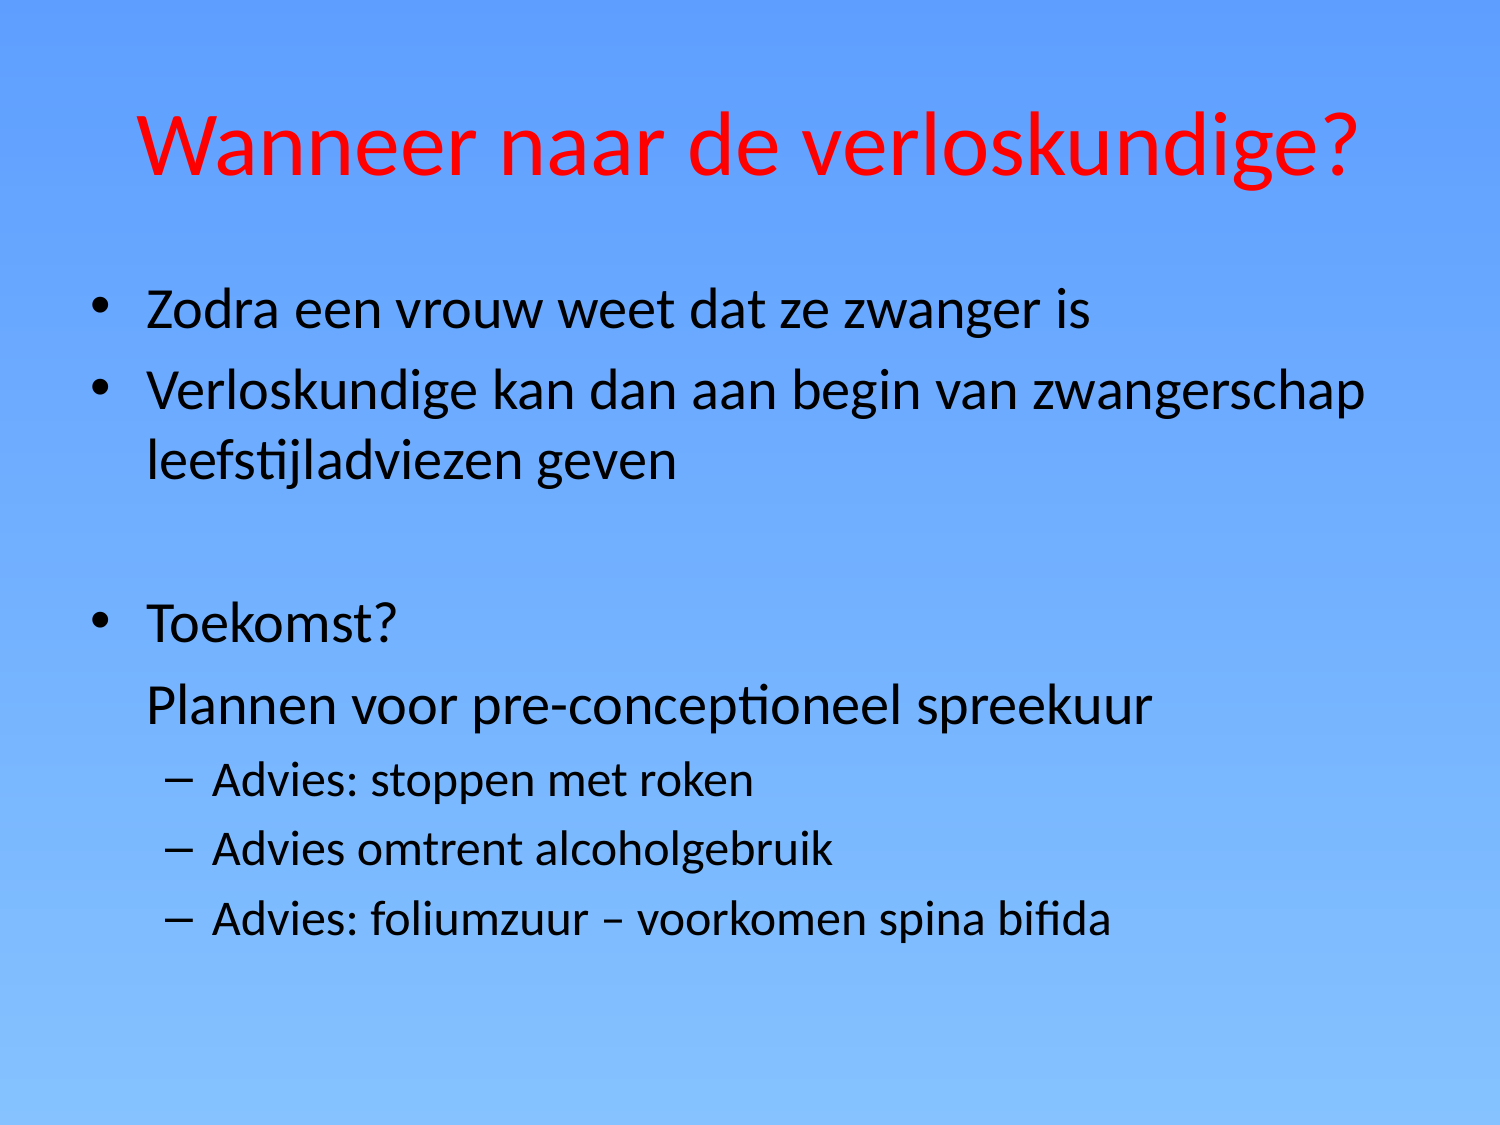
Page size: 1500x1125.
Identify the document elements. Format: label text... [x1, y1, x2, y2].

title Wanneer naar de verloskundige? [75, 45, 1425, 233]
list Zodra een vrouw weet dat ze zwanger is Verloskundige kan dan aan begin van zwangerschap leefstijladviezen geven Toekomst? Plannen voor pre-conceptioneel spreekuur Advies: stoppen met roken Advies omtrent alcoholgebruik Advies: foliumzuur – voorkomen spina bifida [75, 262, 1459, 1005]
